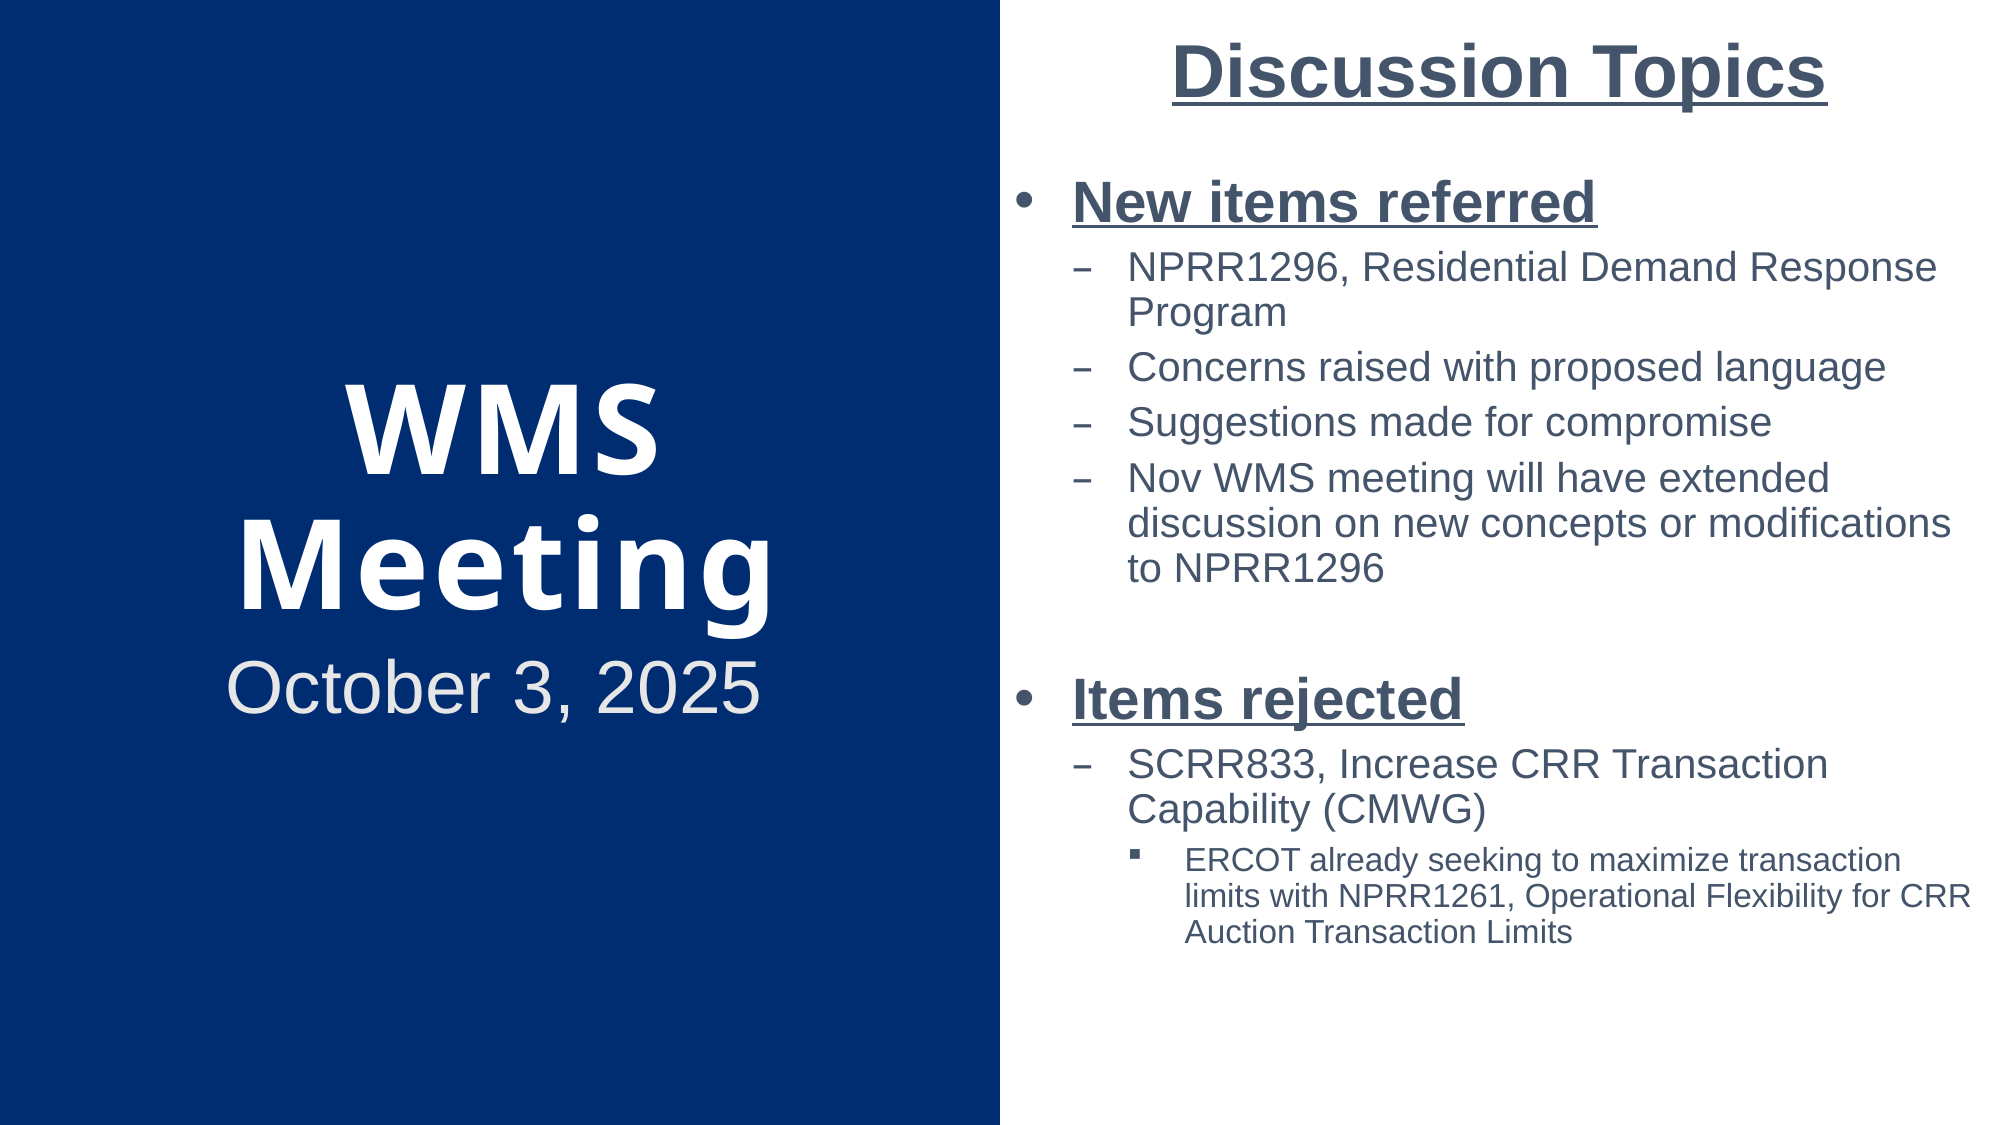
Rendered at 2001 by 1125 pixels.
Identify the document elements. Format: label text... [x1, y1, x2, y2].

list Discussion Topics New items referred NPRR1296, Residential Demand Response Program Concerns raised with proposed language Suggestions made for compromise Nov WMS meeting will have extended discussion on new concepts or modifications to NPRR1296 Items rejected SCRR833, Increase CRR Transaction Capability (CMWG) ERCOT already seeking to maximize transaction limits with NPRR1261, Operational Flexibility for CRR Auction Transaction Limits [999, 25, 2000, 1125]
title WMS Meeting [49, 356, 962, 645]
subtitle October 3, 2025 [38, 641, 951, 739]
